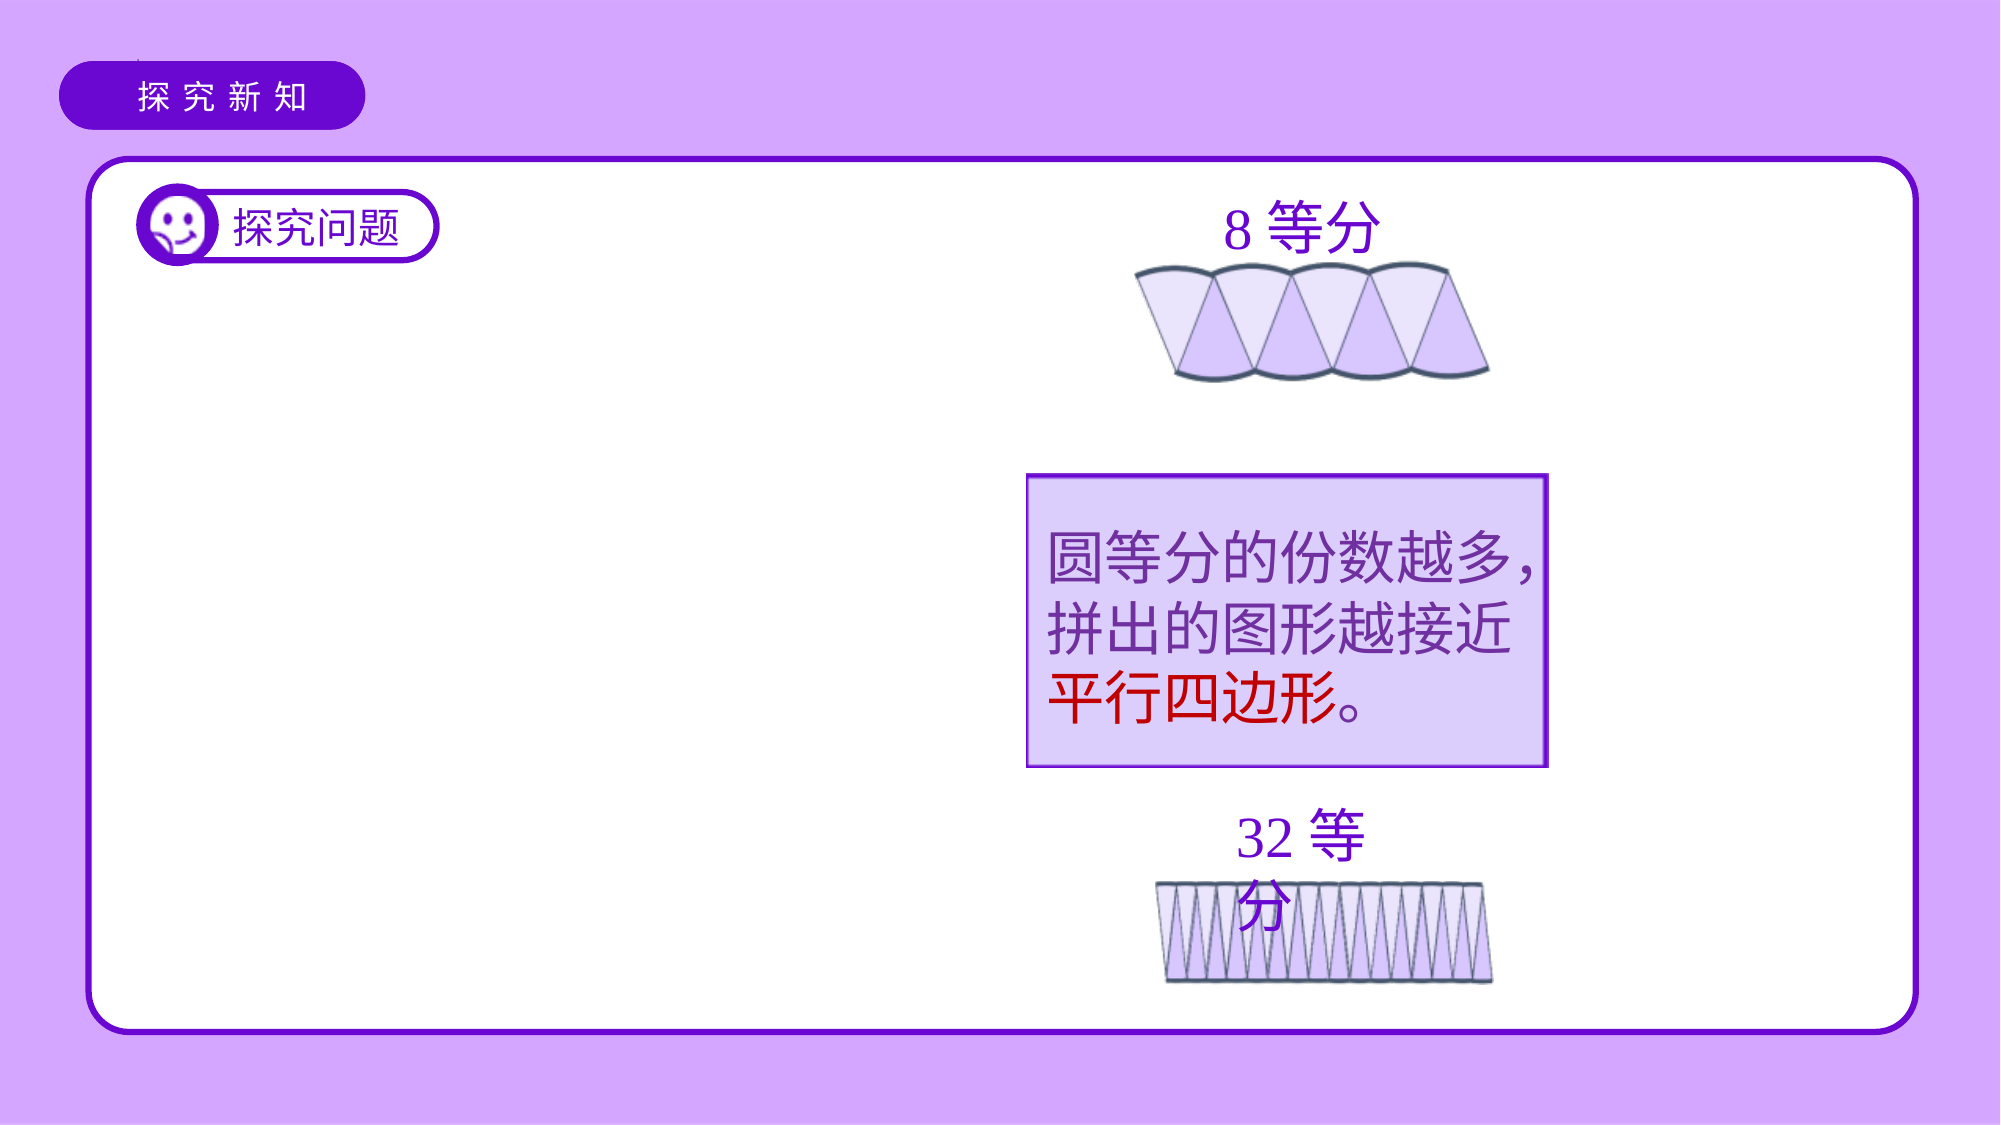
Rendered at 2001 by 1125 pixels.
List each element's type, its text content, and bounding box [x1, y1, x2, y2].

text_box 探究新知 [111, 68, 333, 124]
text_box 8等分 [1208, 183, 1418, 258]
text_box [136, 183, 437, 267]
picture [0, 0, 2001, 1125]
text_box 32等分 [1221, 792, 1430, 881]
